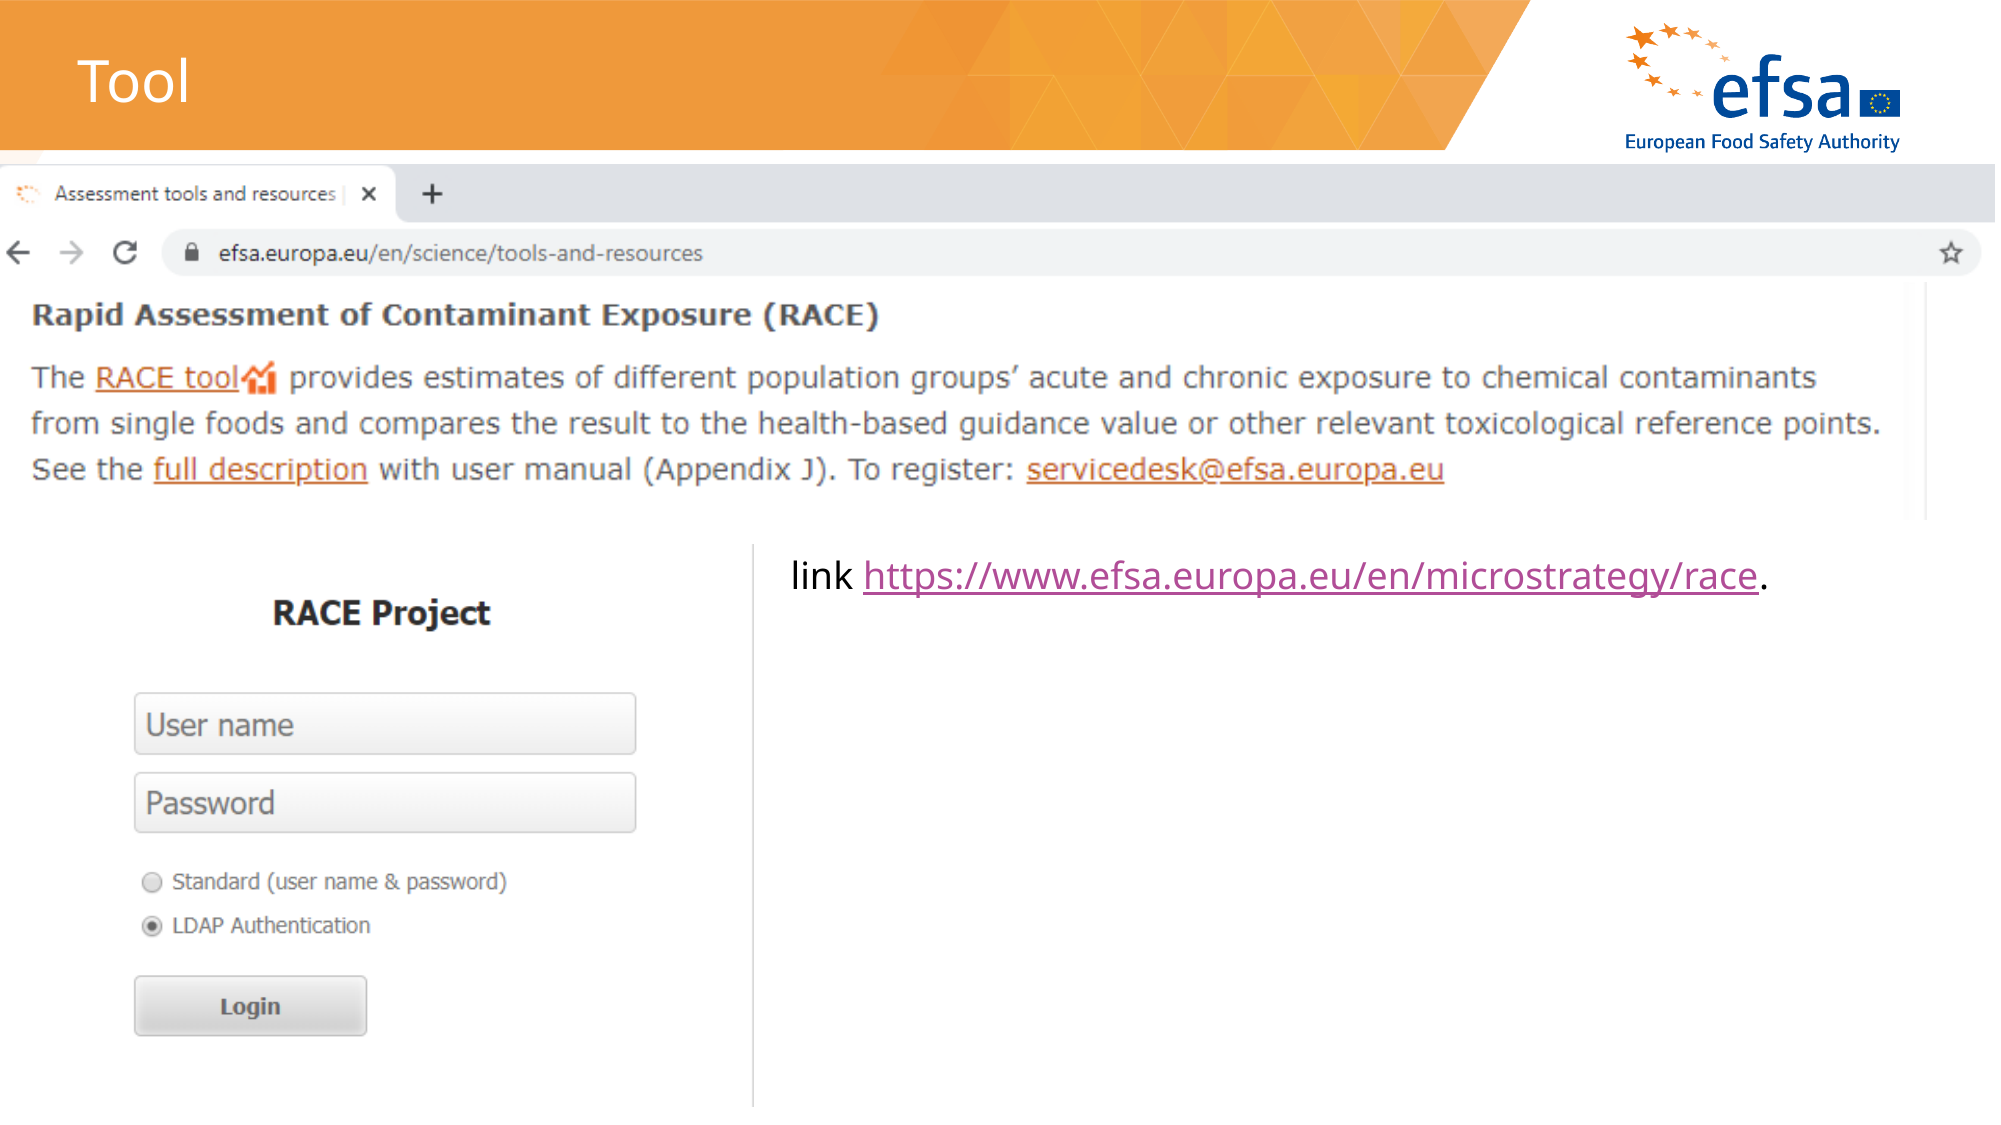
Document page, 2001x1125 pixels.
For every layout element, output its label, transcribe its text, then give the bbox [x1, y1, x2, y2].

text_box link https://www.efsa.europa.eu/en/microstrategy/race. [775, 544, 1842, 611]
picture [0, 0, 2000, 1125]
title Tool [63, 10, 1743, 158]
